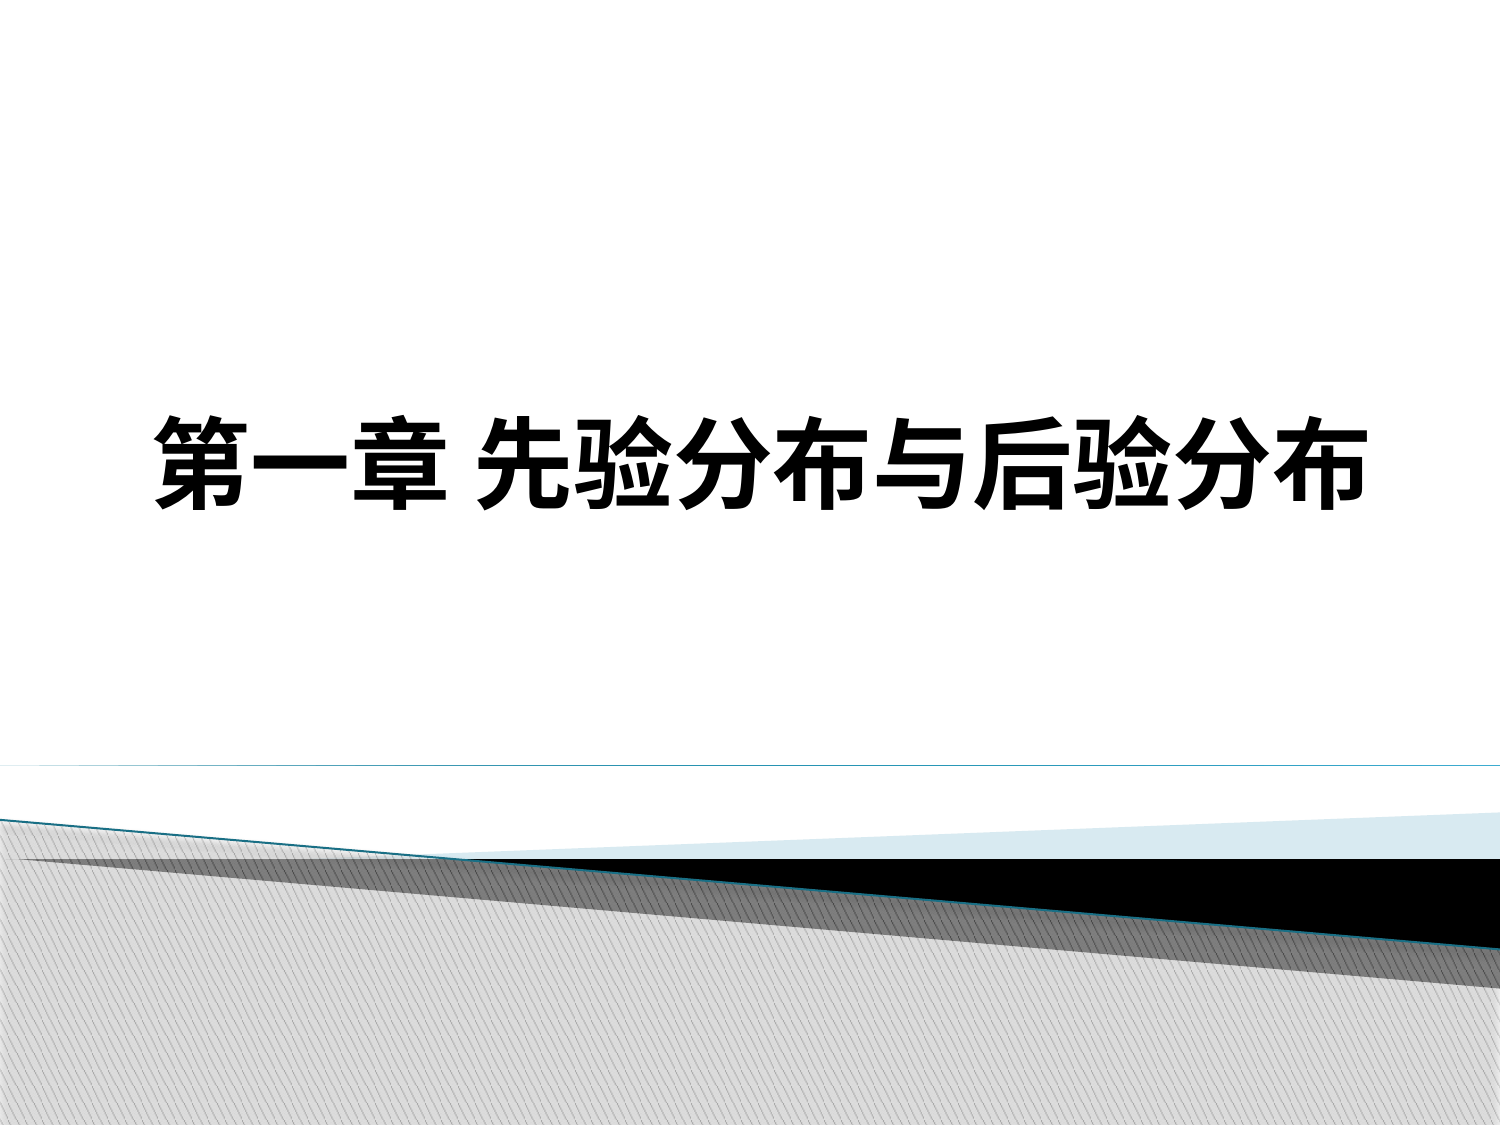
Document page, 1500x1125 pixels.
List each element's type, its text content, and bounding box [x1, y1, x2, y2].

title 第一章 先验分布与后验分布 [105, 292, 1418, 530]
picture [5, 859, 1500, 989]
